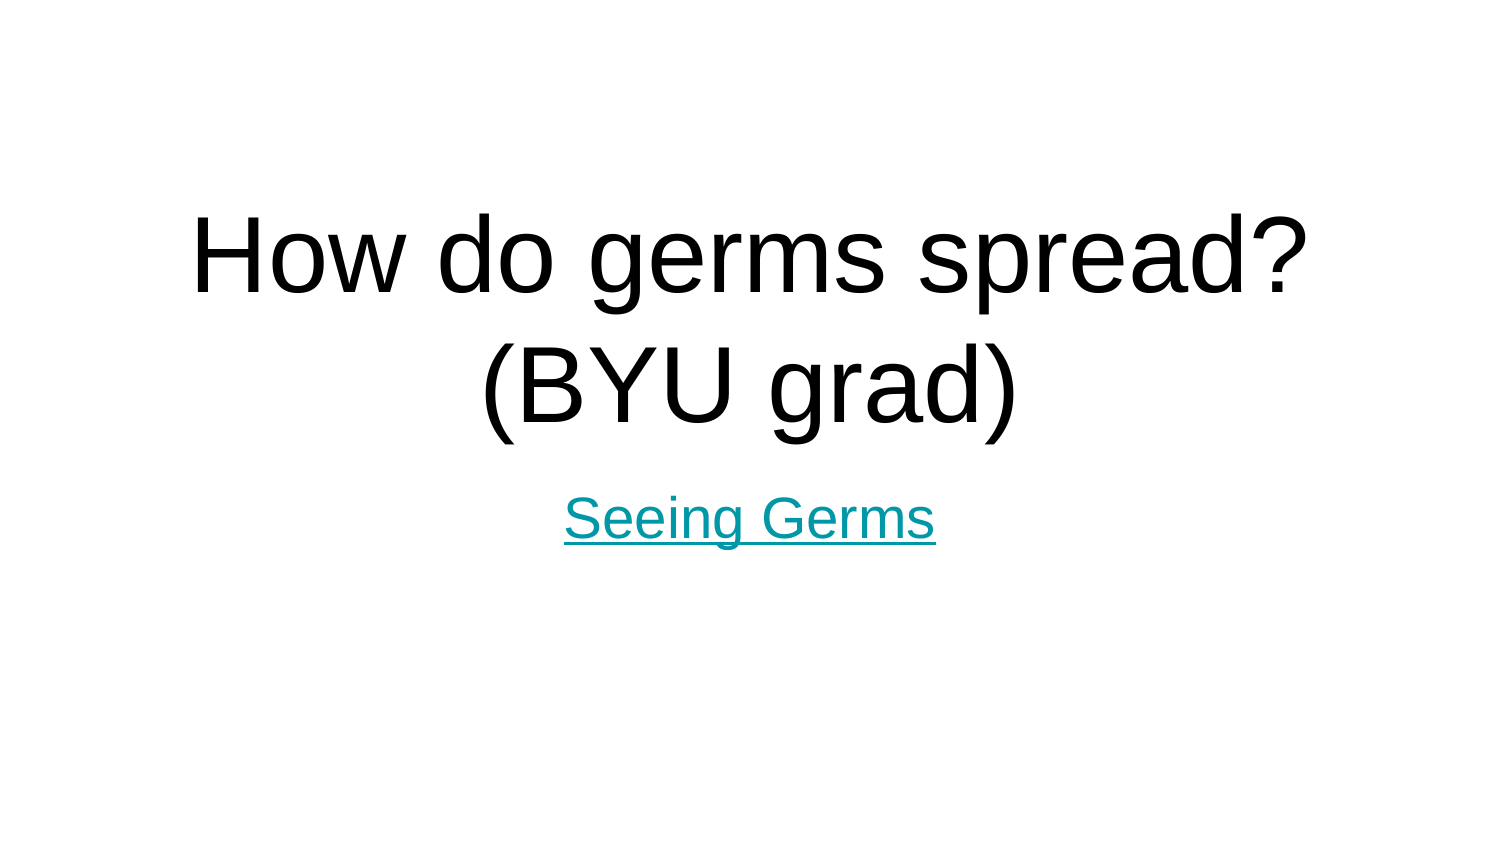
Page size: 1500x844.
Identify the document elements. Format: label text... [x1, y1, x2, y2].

title How do germs spread? (BYU grad) [51, 122, 1449, 459]
subtitle Seeing Germs [51, 464, 1449, 595]
